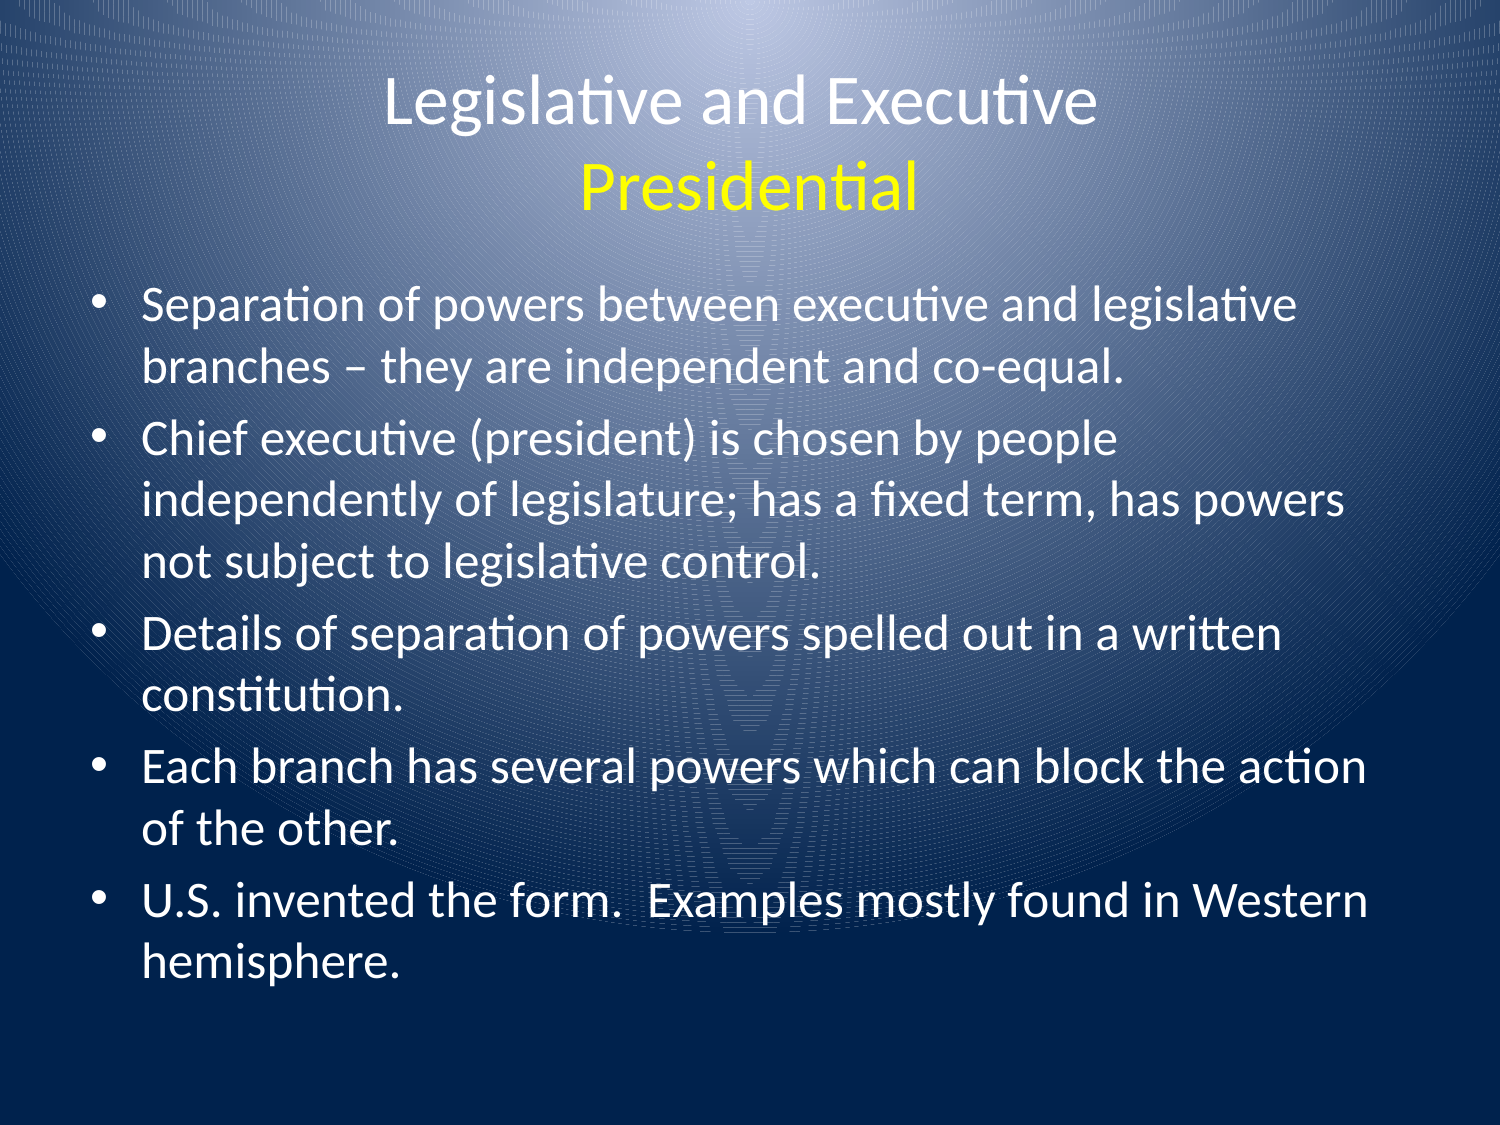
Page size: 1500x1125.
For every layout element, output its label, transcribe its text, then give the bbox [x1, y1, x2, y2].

title Legislative and Executive Presidential [75, 45, 1425, 233]
list Separation of powers between executive and legislative branches – they are independent and co-equal. Chief executive (president) is chosen by people independently of legislature; has a fixed term, has powers not subject to legislative control. Details of separation of powers spelled out in a written constitution. Each branch has several powers which can block the action of the other. U.S. invented the form. Examples mostly found in Western hemisphere. [75, 262, 1425, 1005]
